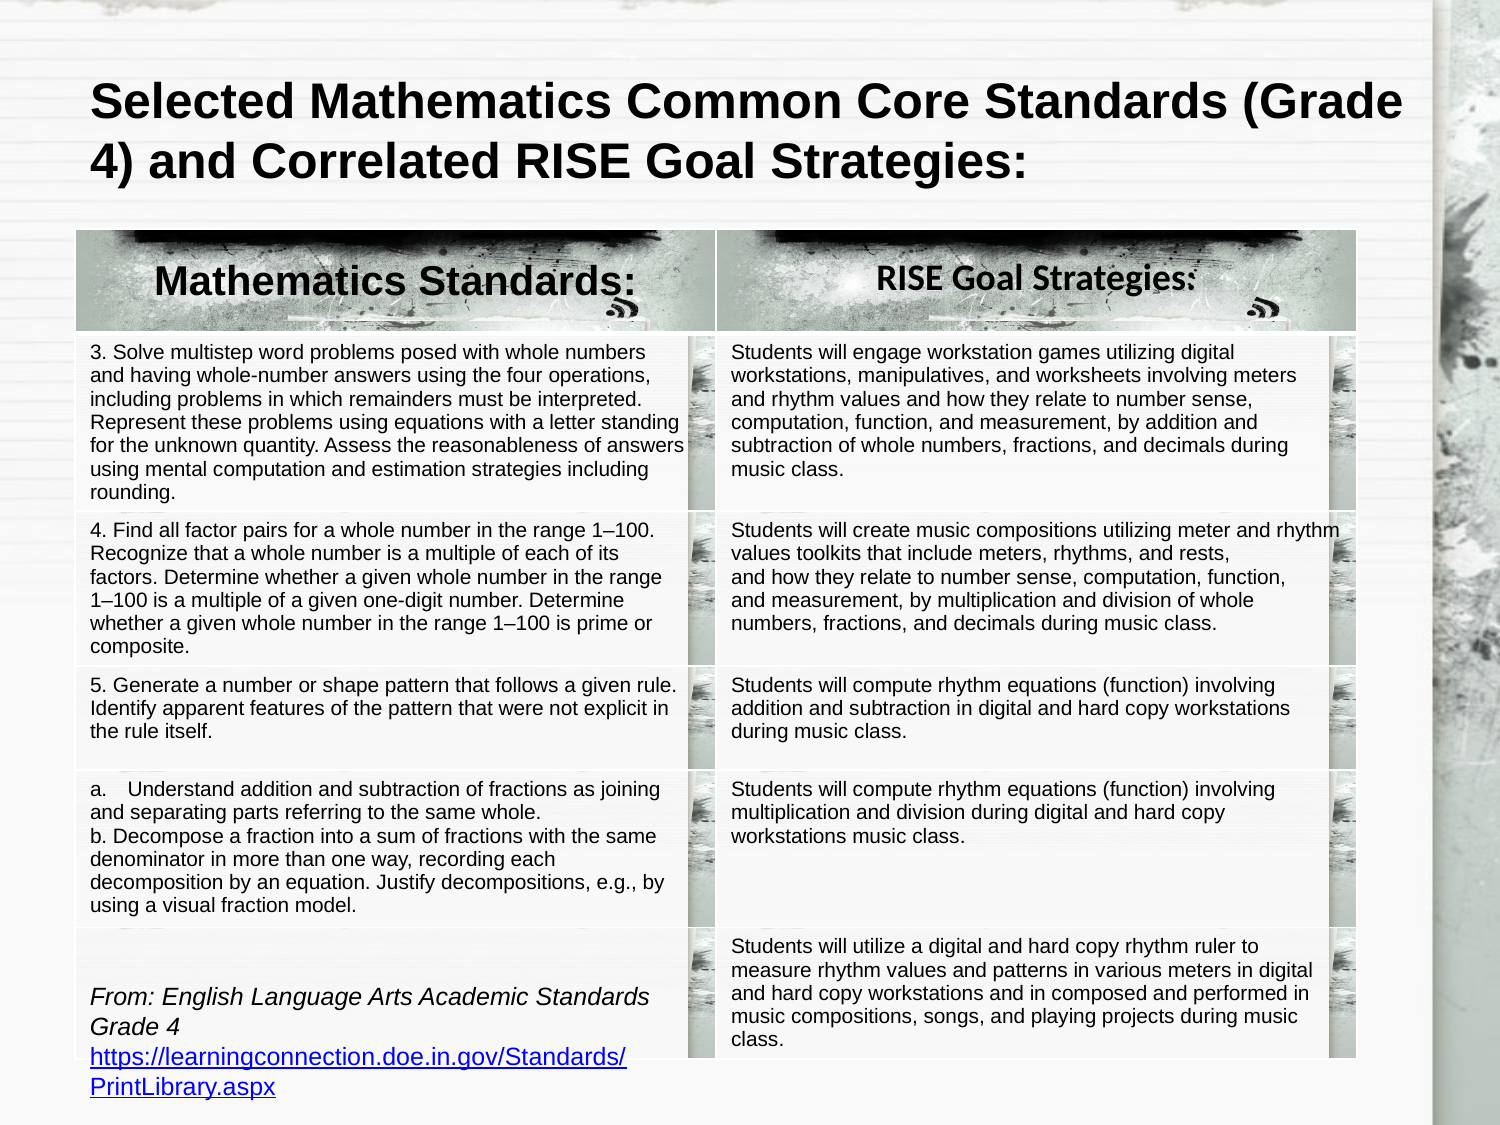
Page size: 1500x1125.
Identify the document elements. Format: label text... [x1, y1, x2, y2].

table_cell [76, 928, 715, 1058]
table_cell 5. Generate a number or shape pattern that follows a given rule. Identify apparent features of the pattern that were not explicit in the rule itself. [76, 667, 715, 769]
table_cell Students will compute rhythm equations (function) involving addition and subtraction in digital and hard copy workstations during music class. [717, 667, 1356, 769]
text_box From: English Language Arts Academic Standards Grade 4 https://learningconnection.doe.in.gov/Standards/ PrintLibrary.aspx [74, 973, 692, 1125]
table_cell Students will compute rhythm equations (function) involving multiplication and division during digital and hard copy workstations music class. [717, 771, 1356, 927]
table_header Mathematics Standards: [76, 230, 715, 331]
table_cell 4. Find all factor pairs for a whole number in the range 1–100. Recognize that a whole number is a multiple of each of its factors. Determine whether a given whole number in the range 1–100 is a multiple of a given one-digit number. Determine whether a given whole number in the range 1–100 is prime or composite. [76, 512, 715, 665]
table_cell Students will create music compositions utilizing meter and rhythm values toolkits that include meters, rhythms, and rests, and how they relate to number sense, computation, function, and measurement, by multiplication and division of whole numbers, fractions, and decimals during music class. [717, 512, 1356, 665]
table_header RISE Goal Strategies: [717, 230, 1356, 331]
table_cell 3. Solve multistep word problems posed with whole numbers and having whole-number answers using the four operations, including problems in which remainders must be interpreted. Represent these problems using equations with a letter standing for the unknown quantity. Assess the reasonableness of answers using mental computation and estimation strategies including rounding. [76, 336, 715, 510]
table_cell Students will utilize a digital and hard copy rhythm ruler to measure rhythm values and patterns in various meters in digital and hard copy workstations and in composed and performed in music compositions, songs, and playing projects during music class. [717, 928, 1356, 1058]
picture [0, 0, 1500, 1125]
text_box [74, 63, 1351, 228]
title Selected Mathematics Common Core Standards (Grade 4) and Correlated RISE Goal Strategies: [74, 44, 1426, 233]
table_cell Students will engage workstation games utilizing digital workstations, manipulatives, and worksheets involving meters and rhythm values and how they relate to number sense, computation, function, and measurement, by addition and subtraction of whole numbers, fractions, and decimals during music class. [717, 336, 1356, 510]
table_cell Understand addition and subtraction of fractions as joining and separating parts referring to the same whole. b. Decompose a fraction into a sum of fractions with the same denominator in more than one way, recording each decomposition by an equation. Justify decompositions, e.g., by using a visual fraction model. [76, 771, 715, 927]
